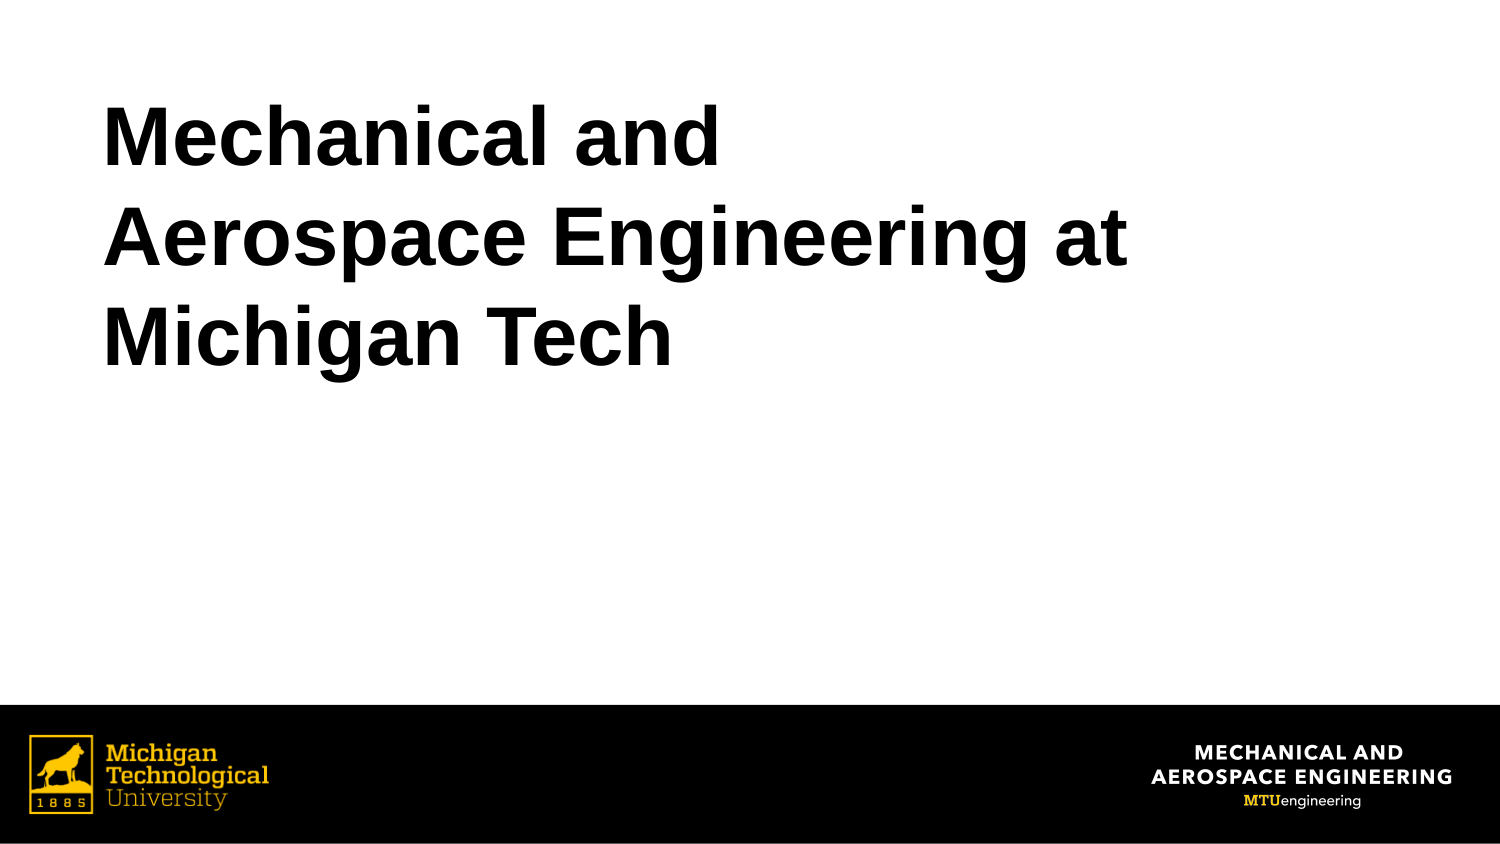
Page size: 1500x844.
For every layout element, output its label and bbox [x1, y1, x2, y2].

picture [29, 734, 269, 815]
picture [1151, 742, 1454, 809]
